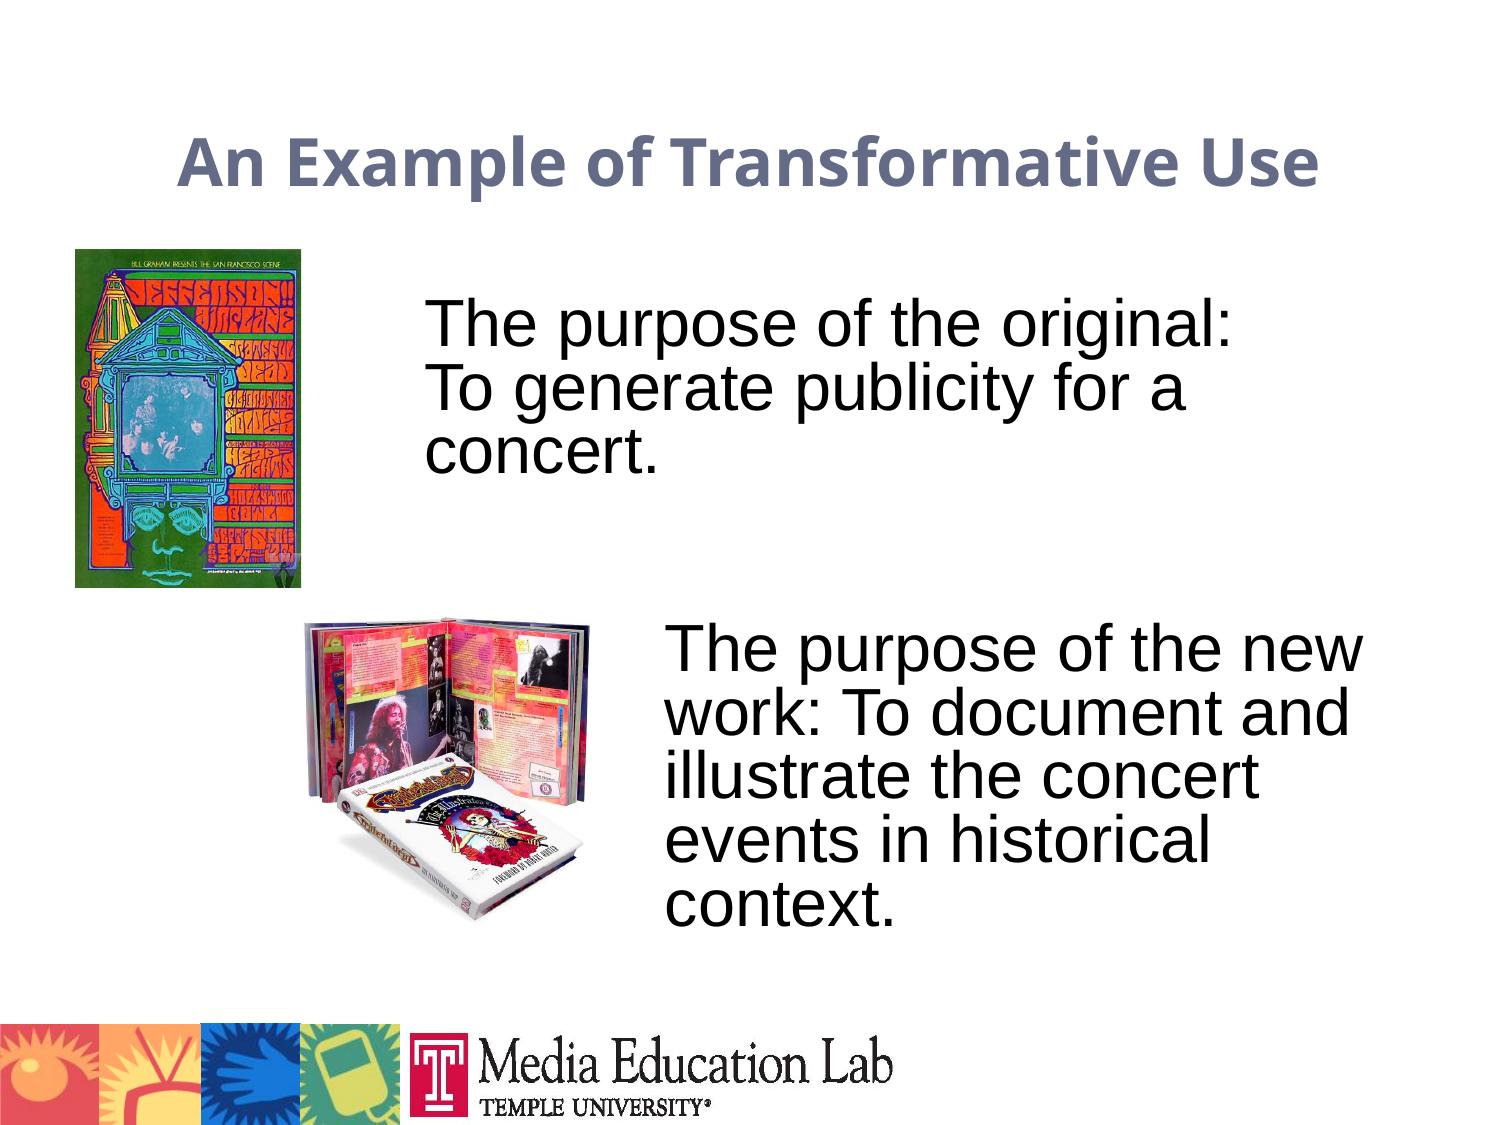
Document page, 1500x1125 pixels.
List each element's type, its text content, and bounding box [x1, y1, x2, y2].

picture [74, 249, 302, 588]
picture [0, 1023, 900, 1125]
text_box The purpose of the new work: To document and illustrate the concert events in historical context. [574, 612, 1390, 1027]
text_box The purpose of the original: To generate publicity for a concert. [308, 287, 1325, 475]
picture [300, 612, 597, 926]
text_box An Example of Transformative Use [74, 112, 1425, 250]
